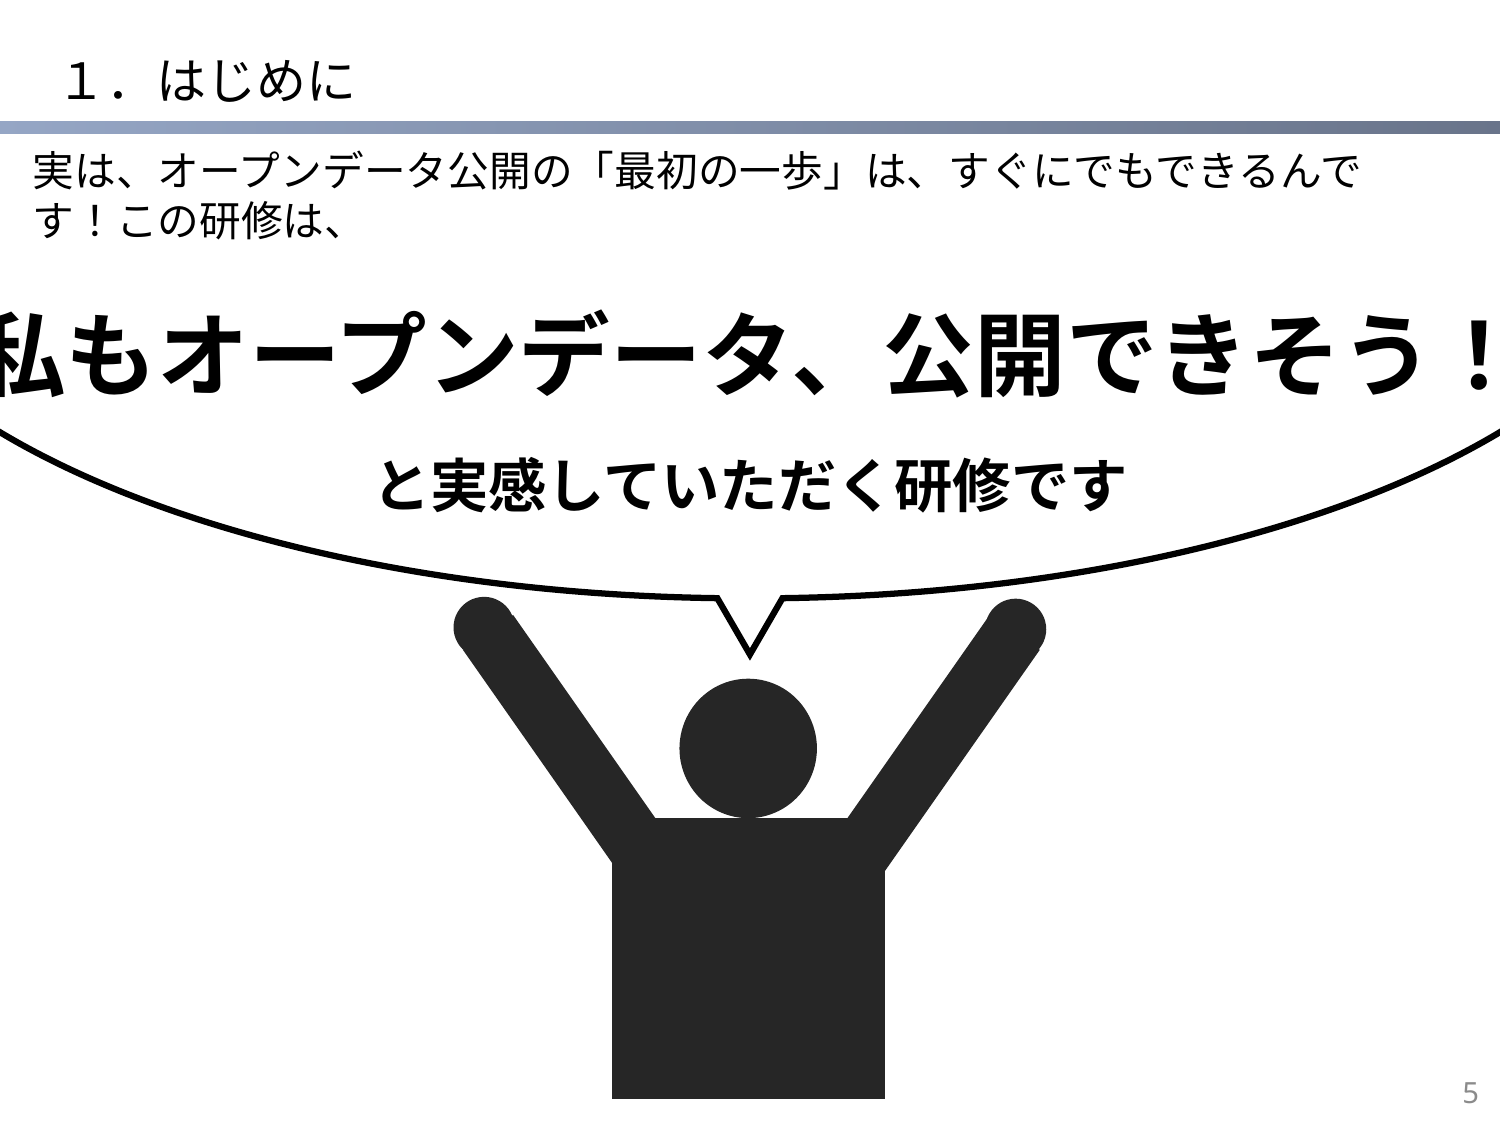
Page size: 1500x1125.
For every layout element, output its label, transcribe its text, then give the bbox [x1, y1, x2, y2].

text_box 実は、オープンデータ公開の「最初の一歩」は、すぐにでもできるんです！この研修は、 [17, 137, 1459, 207]
slide_number 4 [1411, 1070, 1495, 1118]
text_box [454, 597, 1046, 1099]
text_box 私もオープンデータ、公開できそう！ [0, 302, 1500, 417]
title １．はじめに [41, 48, 1459, 119]
text_box [0, 428, 1500, 597]
text_box と実感していただく研修です [357, 450, 1143, 528]
